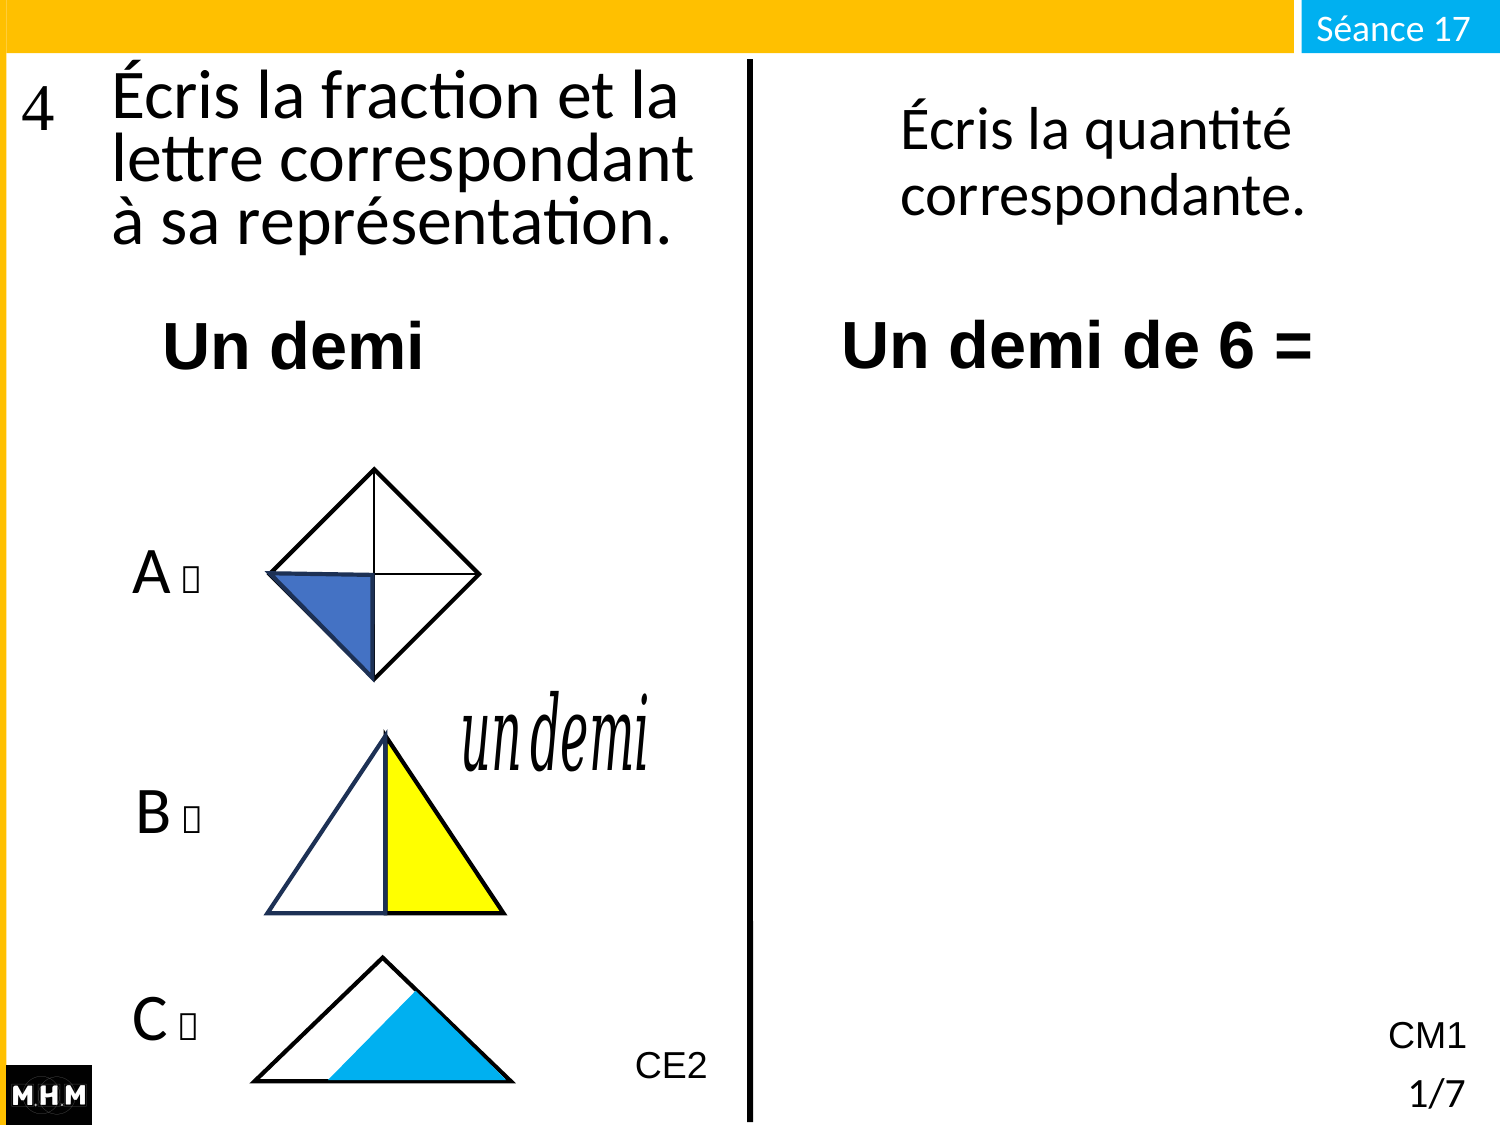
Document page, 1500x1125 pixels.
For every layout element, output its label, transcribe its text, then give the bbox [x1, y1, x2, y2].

text_box C  [118, 966, 265, 1062]
text_box [388, 735, 508, 916]
text_box Écris la quantité correspondante. [885, 89, 1447, 237]
title Écris la fraction et la lettre correspondant à sa représentation. [96, 60, 739, 266]
text_box A  [118, 519, 264, 614]
text_box CM1 [1373, 1003, 1492, 1061]
text_box B  [121, 759, 268, 855]
text_box [249, 954, 516, 1084]
text_box CE2 [620, 1033, 739, 1091]
picture [6, 1065, 92, 1125]
text_box Un demi de 6 = [826, 294, 1418, 384]
list 1/7 [1373, 1064, 1500, 1125]
text_box Un demi [147, 295, 473, 385]
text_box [269, 469, 480, 680]
text_box [322, 987, 512, 1083]
text_box [263, 729, 388, 916]
